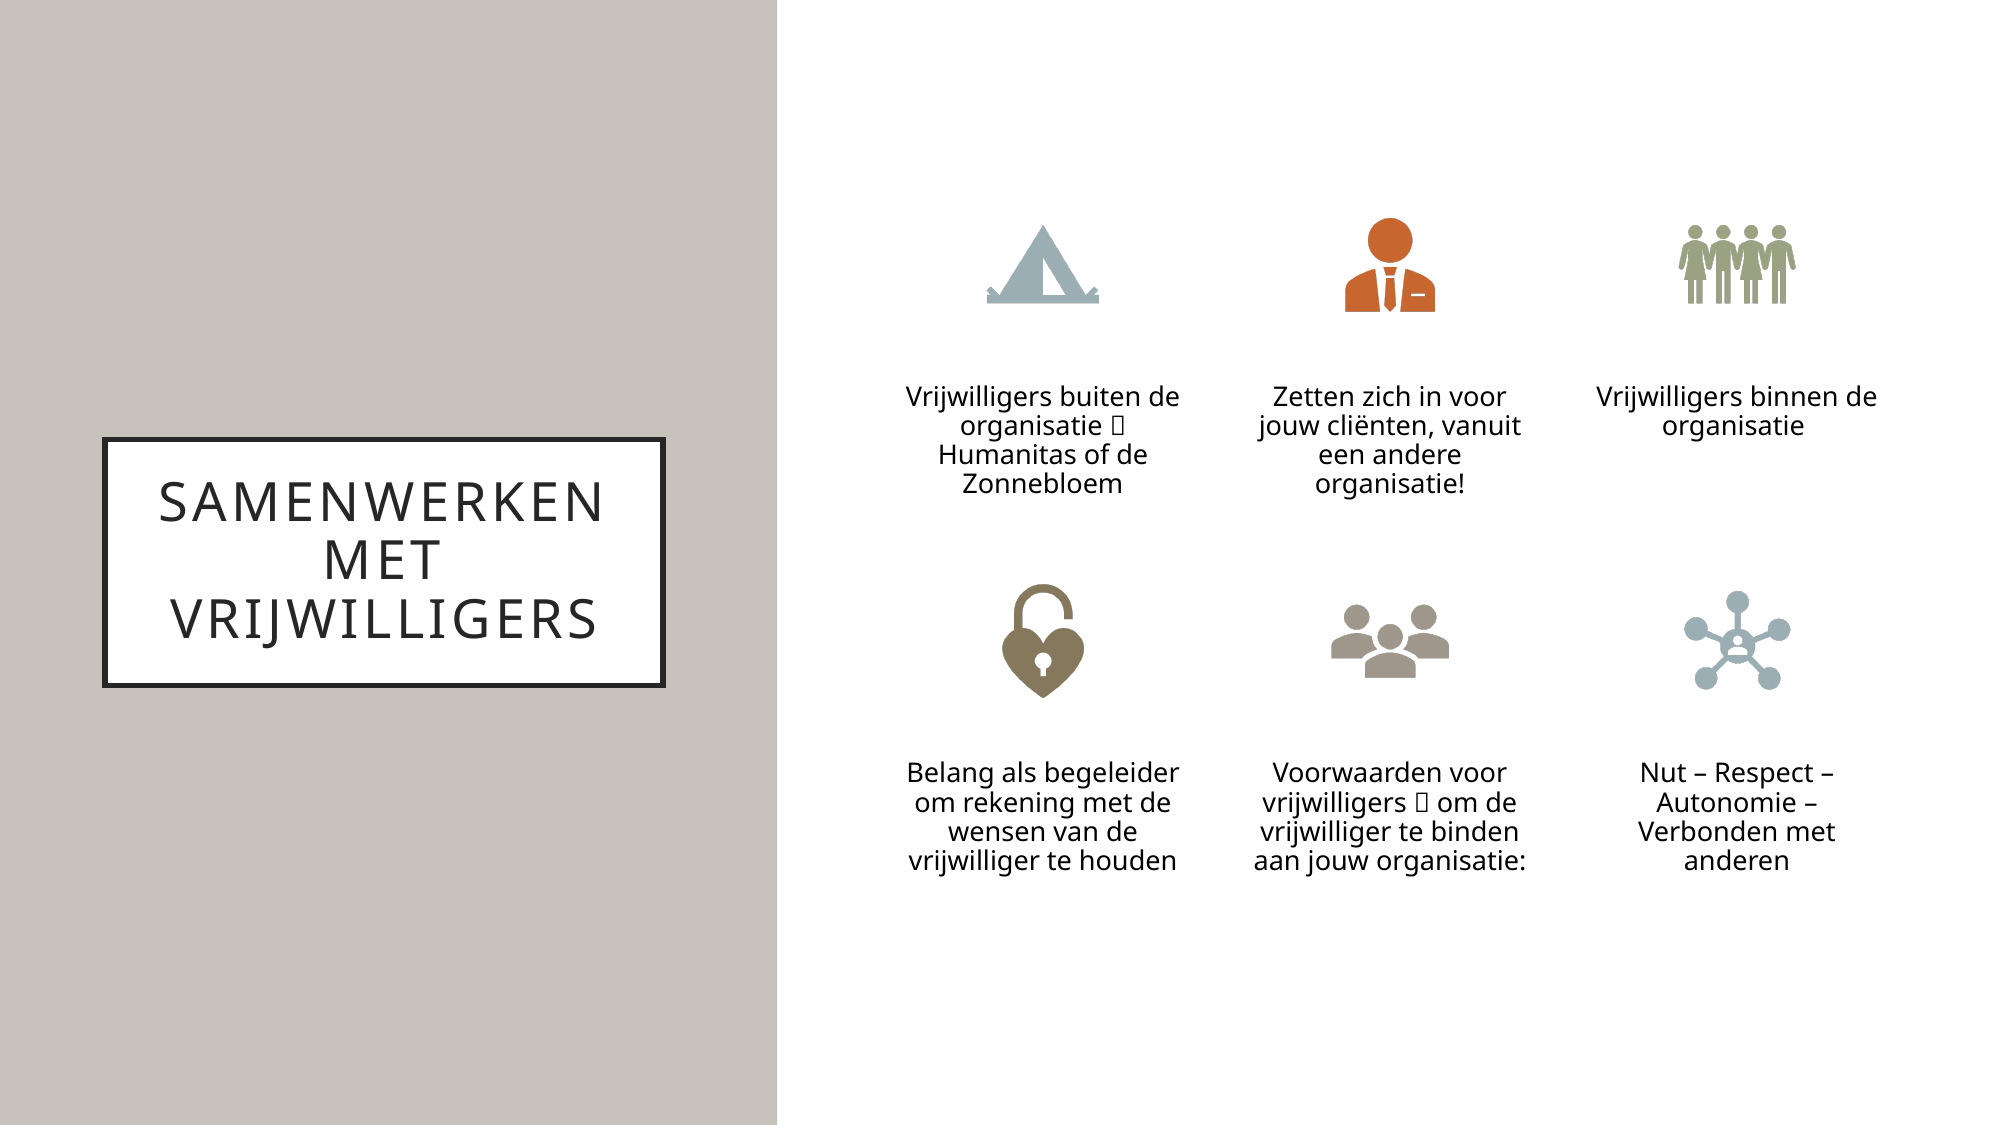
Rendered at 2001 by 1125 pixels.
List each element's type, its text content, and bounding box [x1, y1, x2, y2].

text_box [0, 0, 778, 1125]
text_box [779, 0, 2000, 1125]
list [885, 104, 1895, 971]
title Samenwerken met vrijwilligers [102, 437, 666, 688]
